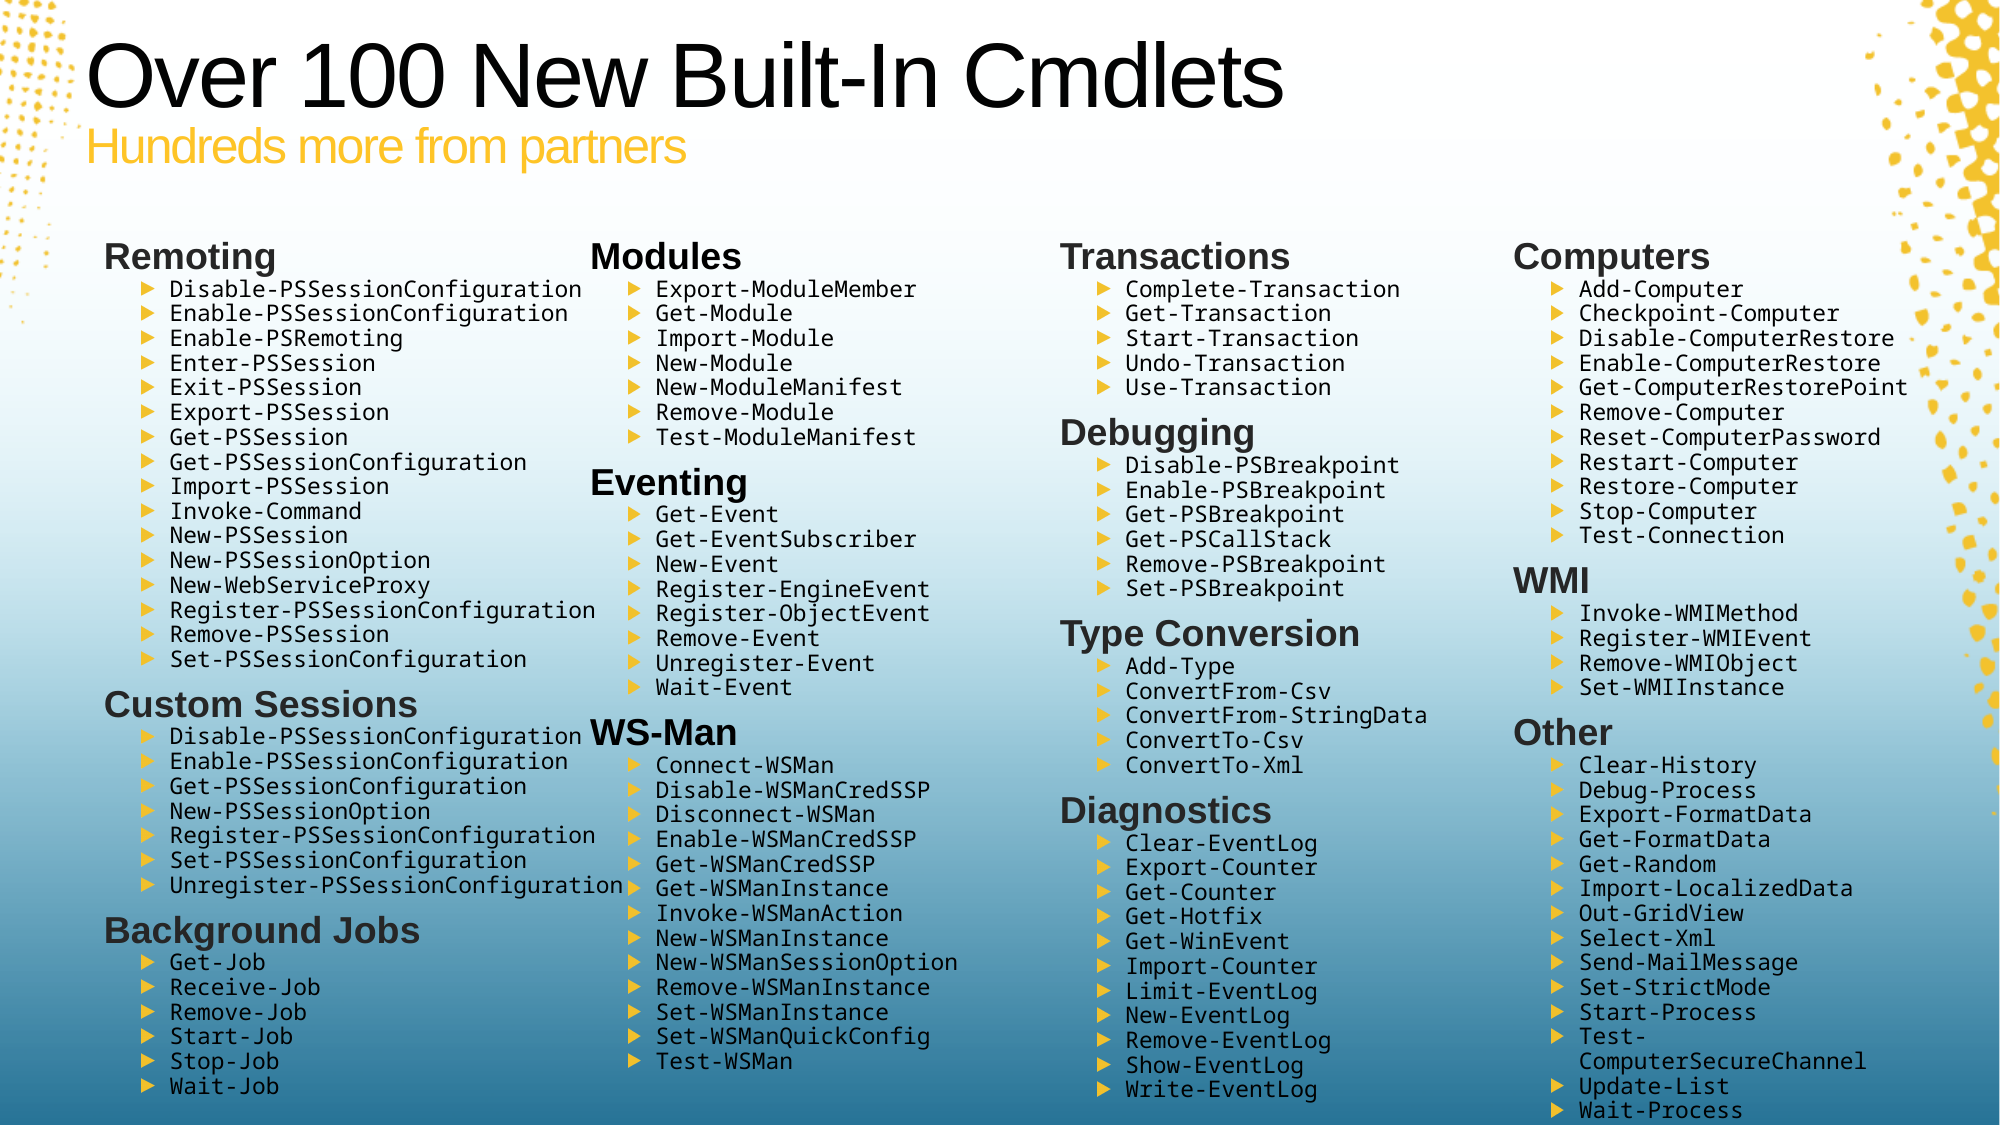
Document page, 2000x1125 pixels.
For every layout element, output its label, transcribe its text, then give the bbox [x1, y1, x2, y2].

picture [0, 0, 2000, 1125]
text_box Transactions Complete-Transaction Get-Transaction Start-Transaction Undo-Transaction Use-Transaction Debugging Disable-PSBreakpoint Enable-PSBreakpoint Get-PSBreakpoint Get-PSCallStack Remove-PSBreakpoint Set-PSBreakpoint Type Conversion Add-Type ConvertFrom-Csv ConvertFrom-StringData ConvertTo-Csv ConvertTo-Xml Diagnostics Clear-EventLog Export-Counter Get-Counter Get-Hotfix Get-WinEvent Import-Counter Limit-EventLog New-EventLog Remove-EventLog Show-EventLog Write-EventLog [1059, 236, 1513, 1103]
text_box Modules Export-ModuleMember Get-Module Import-Module New-Module New-ModuleManifest Remove-Module Test-ModuleManifest Eventing Get-Event Get-EventSubscriber New-Event Register-EngineEvent Register-ObjectEvent Remove-Event Unregister-Event Wait-Event WS-Man Connect-WSMan Disable-WSManCredSSP Disconnect-WSMan Enable-WSManCredSSP Get-WSManCredSSP Get-WSManInstance Invoke-WSManAction New-WSManInstance New-WSManSessionOption Remove-WSManInstance Set-WSManInstance Set-WSManQuickConfig Test-WSMan [644, 236, 1033, 1075]
text_box Computers Add-Computer Checkpoint-Computer Disable-ComputerRestore Enable-ComputerRestore Get-ComputerRestorePoint Remove-Computer Reset-ComputerPassword Restart-Computer Restore-Computer Stop-Computer Test-Connection WMI Invoke-WMIMethod Register-WMIEvent Remove-WMIObject Set-WMIInstance Other Clear-History Debug-Process Export-FormatData Get-FormatData Get-Random Import-LocalizedData Out-GridView Select-Xml Send-MailMessage Set-StrictMode Start-Process Test-ComputerSecureChannel Update-List Wait-Process [1513, 236, 1914, 1124]
text_box Remoting Disable-PSSessionConfiguration Enable-PSSessionConfiguration Enable-PSRemoting Enter-PSSession Exit-PSSession Export-PSSession Get-PSSession Get-PSSessionConfiguration Import-PSSession Invoke-Command New-PSSession New-PSSessionOption New-WebServiceProxy Register-PSSessionConfiguration Remove-PSSession Set-PSSessionConfiguration Custom Sessions Disable-PSSessionConfiguration Enable-PSSessionConfiguration Get-PSSessionConfiguration New-PSSessionOption Register-PSSessionConfiguration Set-PSSessionConfiguration Unregister-PSSessionConfiguration Background Jobs Get-Job Receive-Job Remove-Job Start-Job Stop-Job Wait-Job [103, 236, 644, 1100]
title Over 100 New Built-In Cmdlets Hundreds more from partners [85, 37, 1914, 175]
